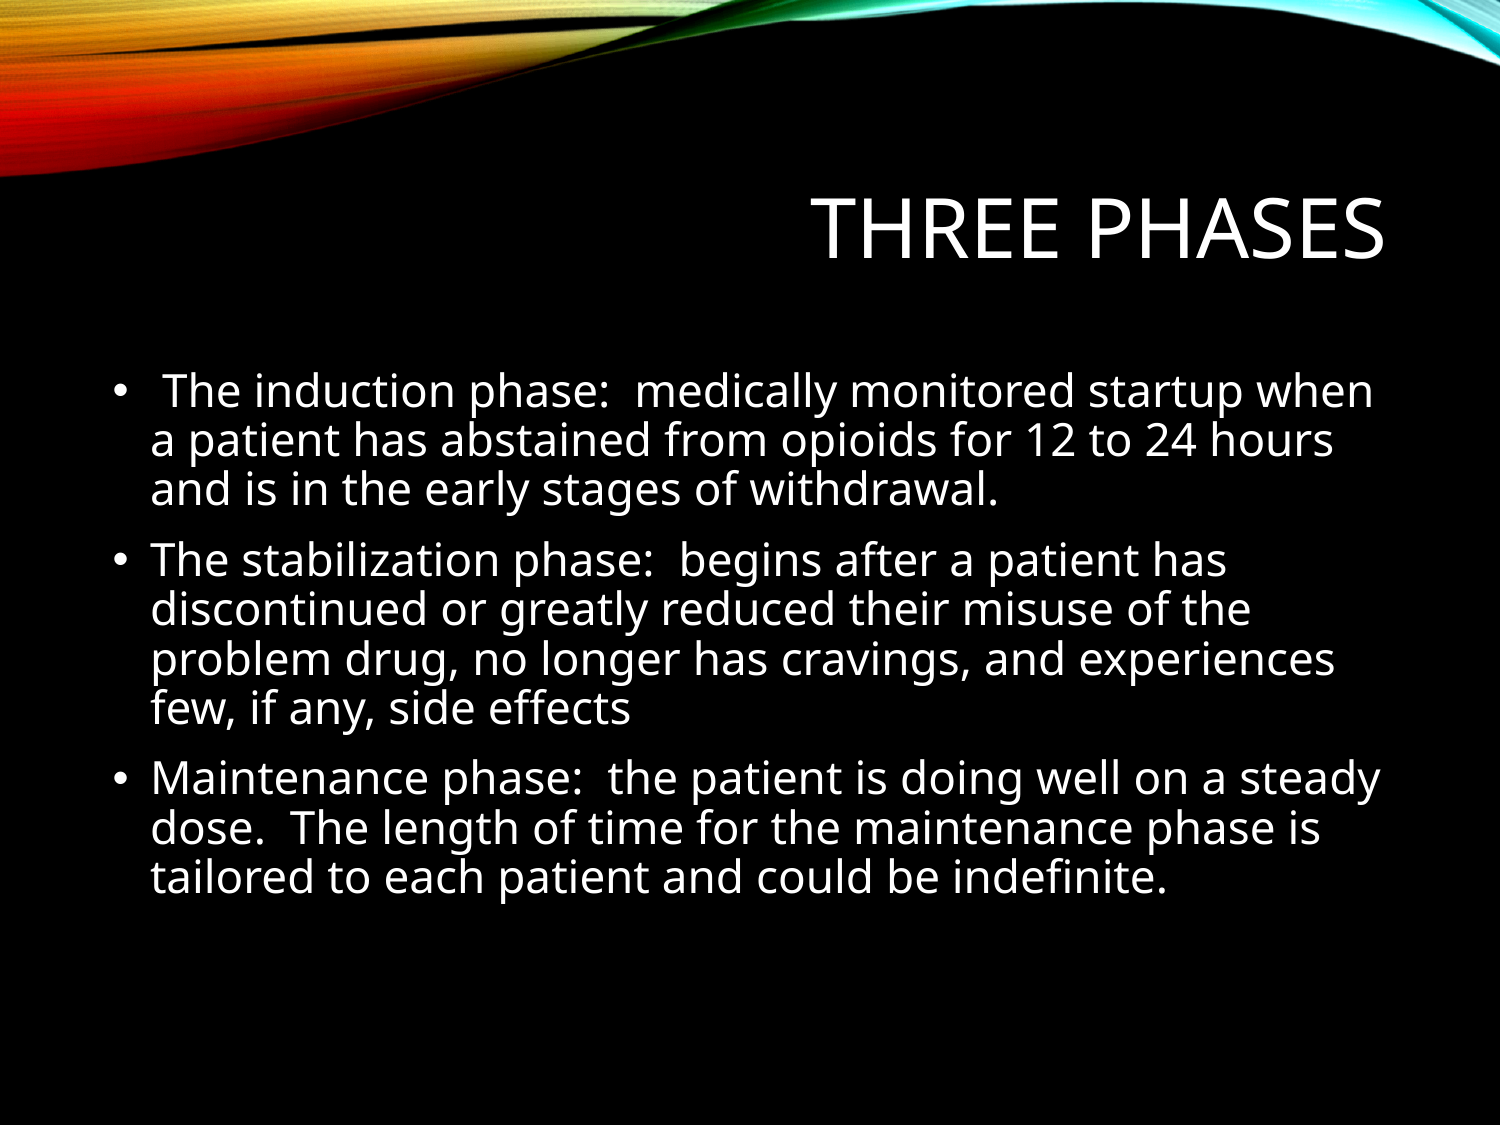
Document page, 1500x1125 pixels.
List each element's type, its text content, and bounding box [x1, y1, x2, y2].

list The induction phase: medically monitored startup when a patient has abstained from opioids for 12 to 24 hours and is in the early stages of withdrawal. The stabilization phase: begins after a patient has discontinued or greatly reduced their misuse of the problem drug, no longer has cravings, and experiences few, if any, side effects Maintenance phase: the patient is doing well on a steady dose. The length of time for the maintenance phase is tailored to each patient and could be indefinite. [97, 360, 1403, 1028]
picture [0, 0, 1500, 178]
title Three Phases [356, 125, 1403, 338]
